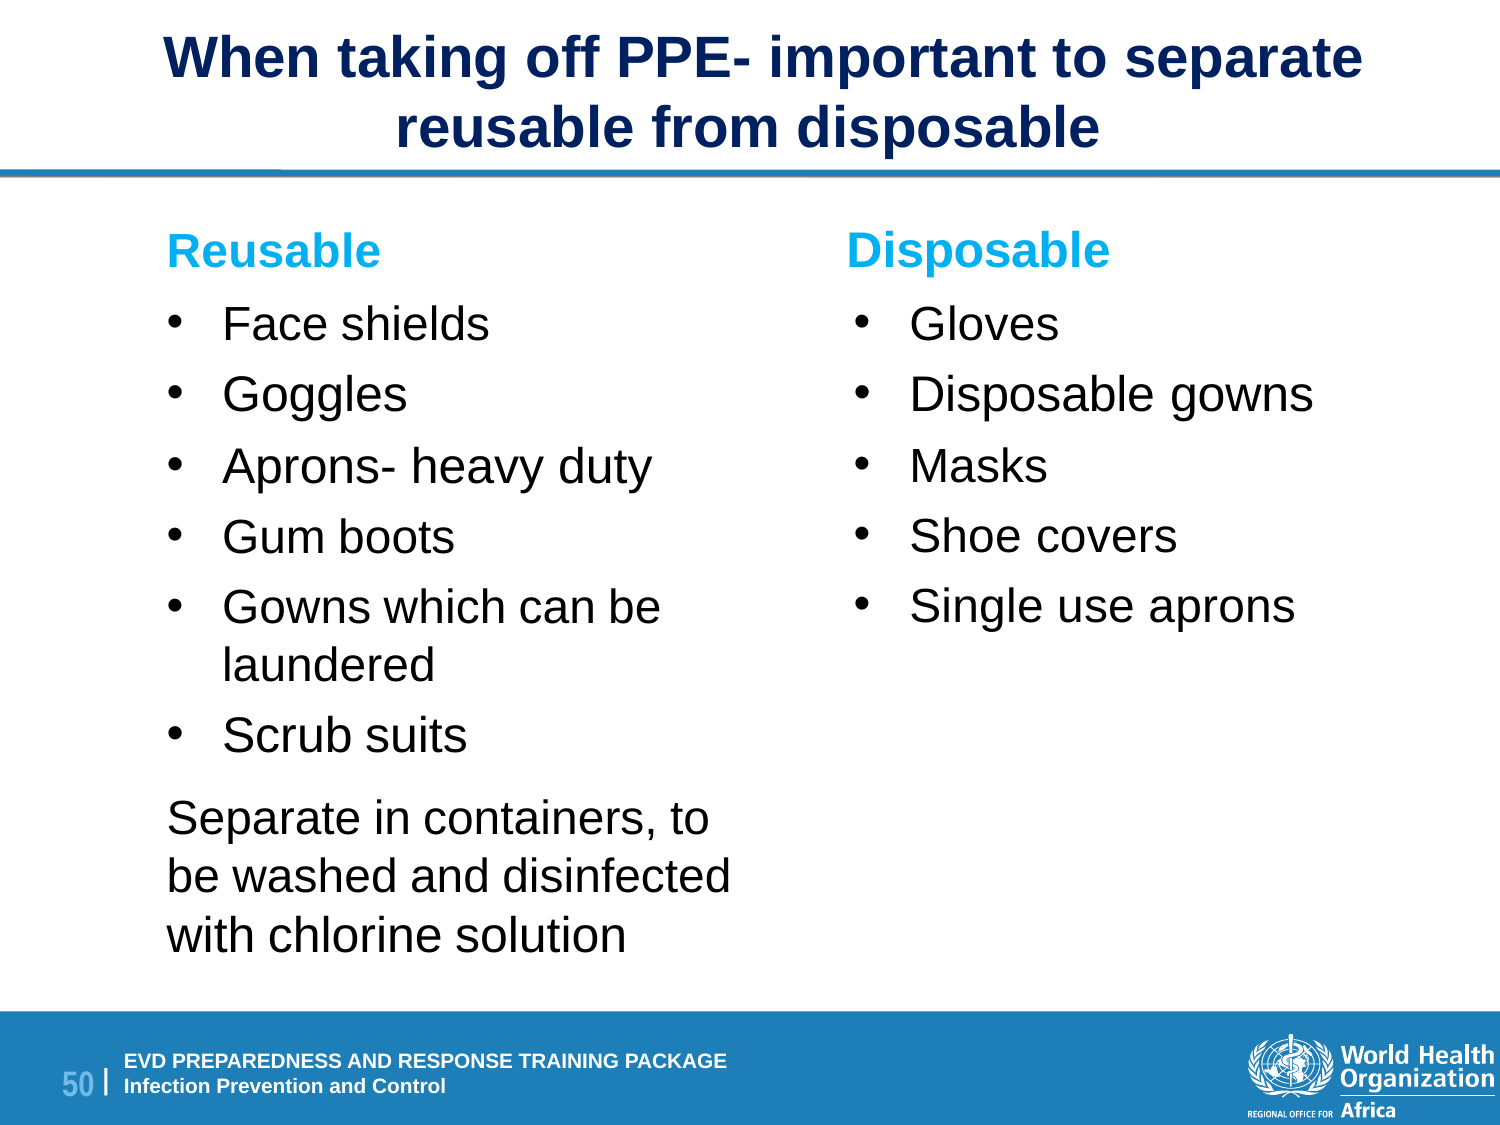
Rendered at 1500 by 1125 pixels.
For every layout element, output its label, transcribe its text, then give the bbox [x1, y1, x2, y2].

text_box When taking off PPE- important to separate reusable from disposable [107, 19, 1388, 160]
text_box Reusable Disposable [164, 218, 1123, 278]
text_box Separate in containers, to be washed and disinfected with chlorine solution [164, 785, 761, 963]
text_box Gloves Disposable gowns Masks Shoe covers Single use aprons [851, 292, 1317, 632]
text_box Face shields Goggles Aprons- heavy duty Gum boots Gowns which can be laundered Scrub suits [164, 292, 687, 763]
